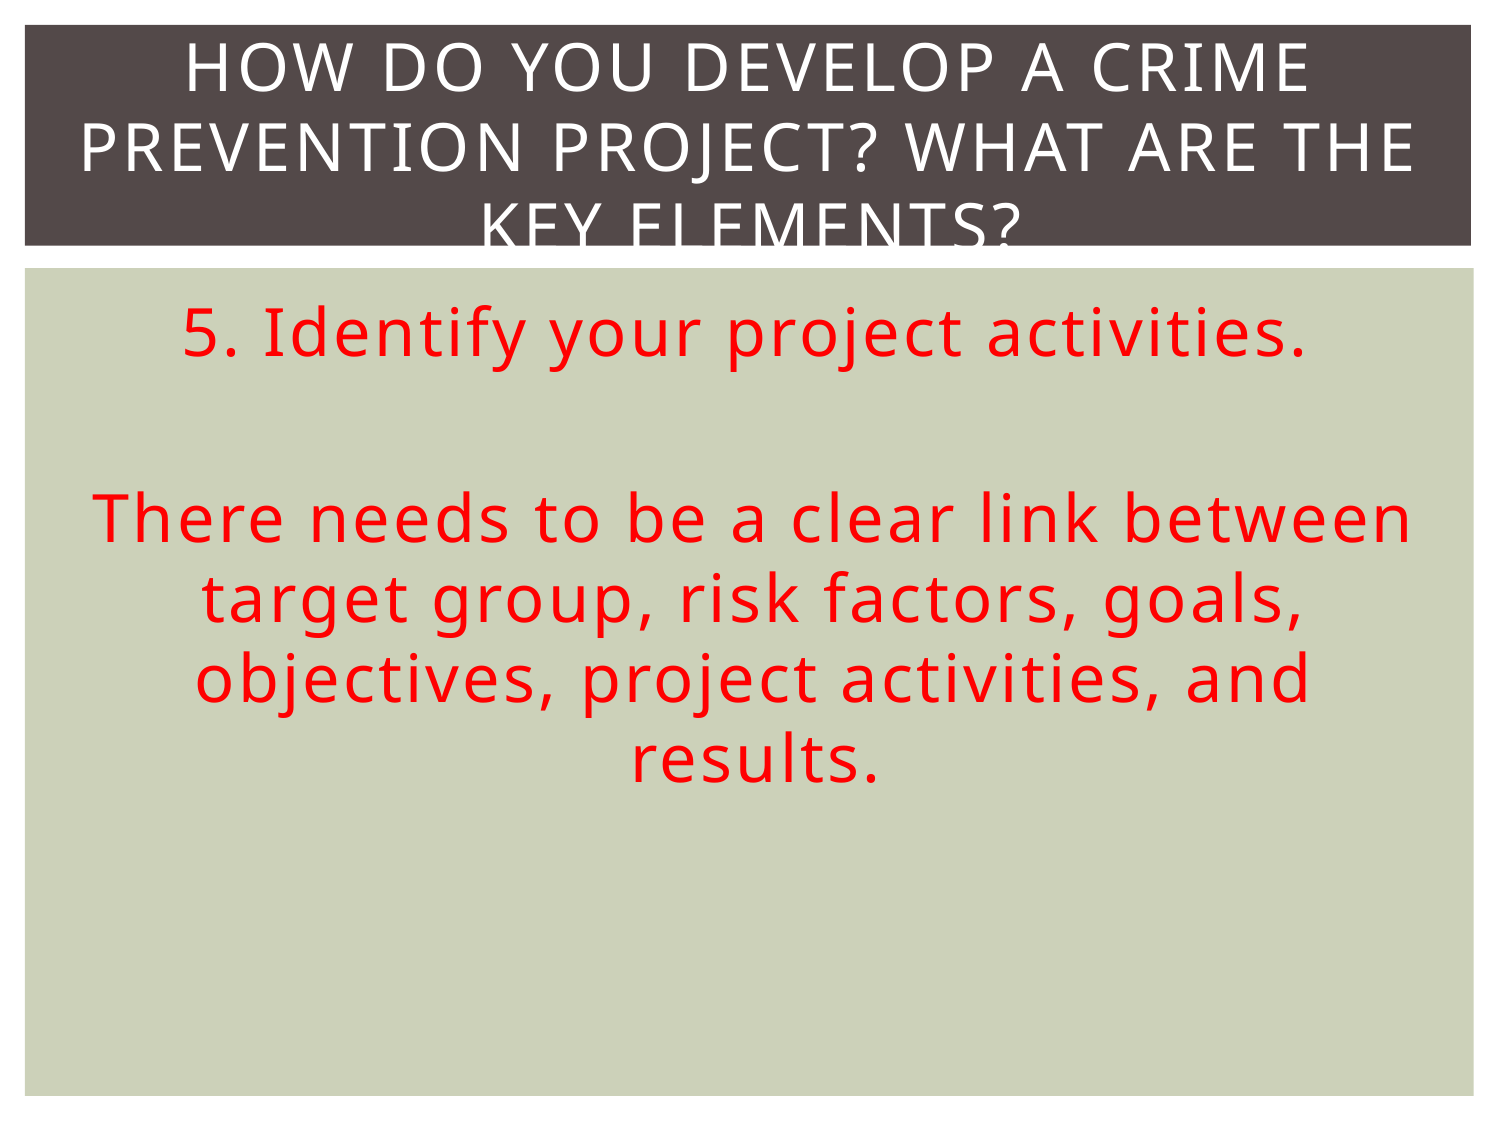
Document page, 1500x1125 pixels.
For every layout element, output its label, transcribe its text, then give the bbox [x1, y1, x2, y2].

title How do you develop a crime prevention project? What are the key elements? [62, 58, 1438, 232]
list 5. Identify your project activities. There needs to be a clear link between target group, risk factors, goals, objectives, project activities, and results. [62, 281, 1442, 1005]
